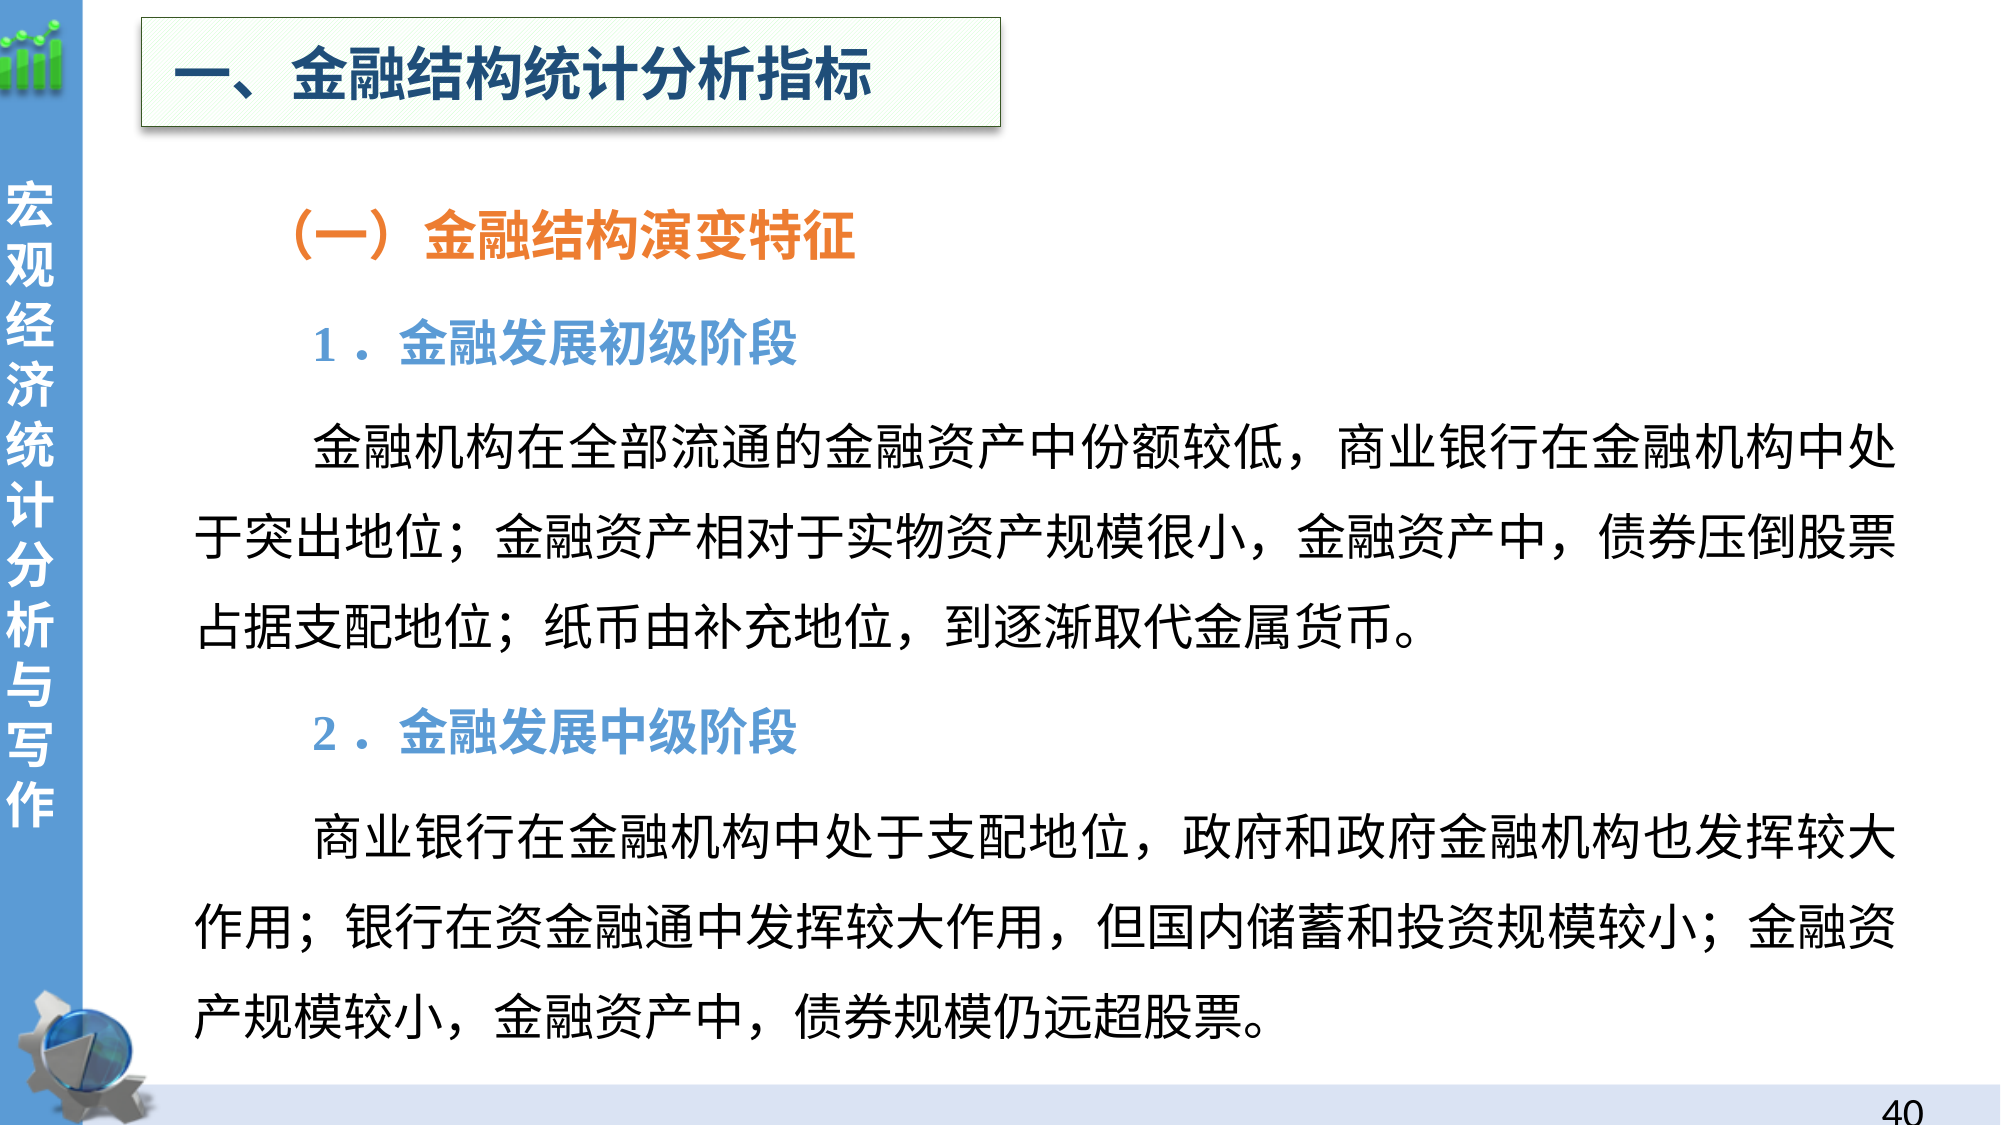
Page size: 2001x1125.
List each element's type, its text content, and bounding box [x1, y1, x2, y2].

picture [0, 0, 2001, 1125]
text_box 39 [1786, 1085, 1940, 1125]
text_box （一）金融结构演变特征 1．金融发展初级阶段 金融机构在全部流通的金融资产中份额较低，商业银行在金融机构中处于突出地位；金融资产相对于实物资产规模很小，金融资产中，债券压倒股票占据支配地位；纸币由补充地位，到逐渐取代金属货币。 2．金融发展中级阶段 商业银行在金融机构中处于支配地位，政府和政府金融机构也发挥较大作用；银行在资金融通中发挥较大作用，但国内储蓄和投资规模较小；金融资产规模较小，金融资产中，债券规模仍远超股票。 [179, 161, 1913, 1062]
text_box 一、金融结构统计分析指标 [141, 17, 1000, 127]
